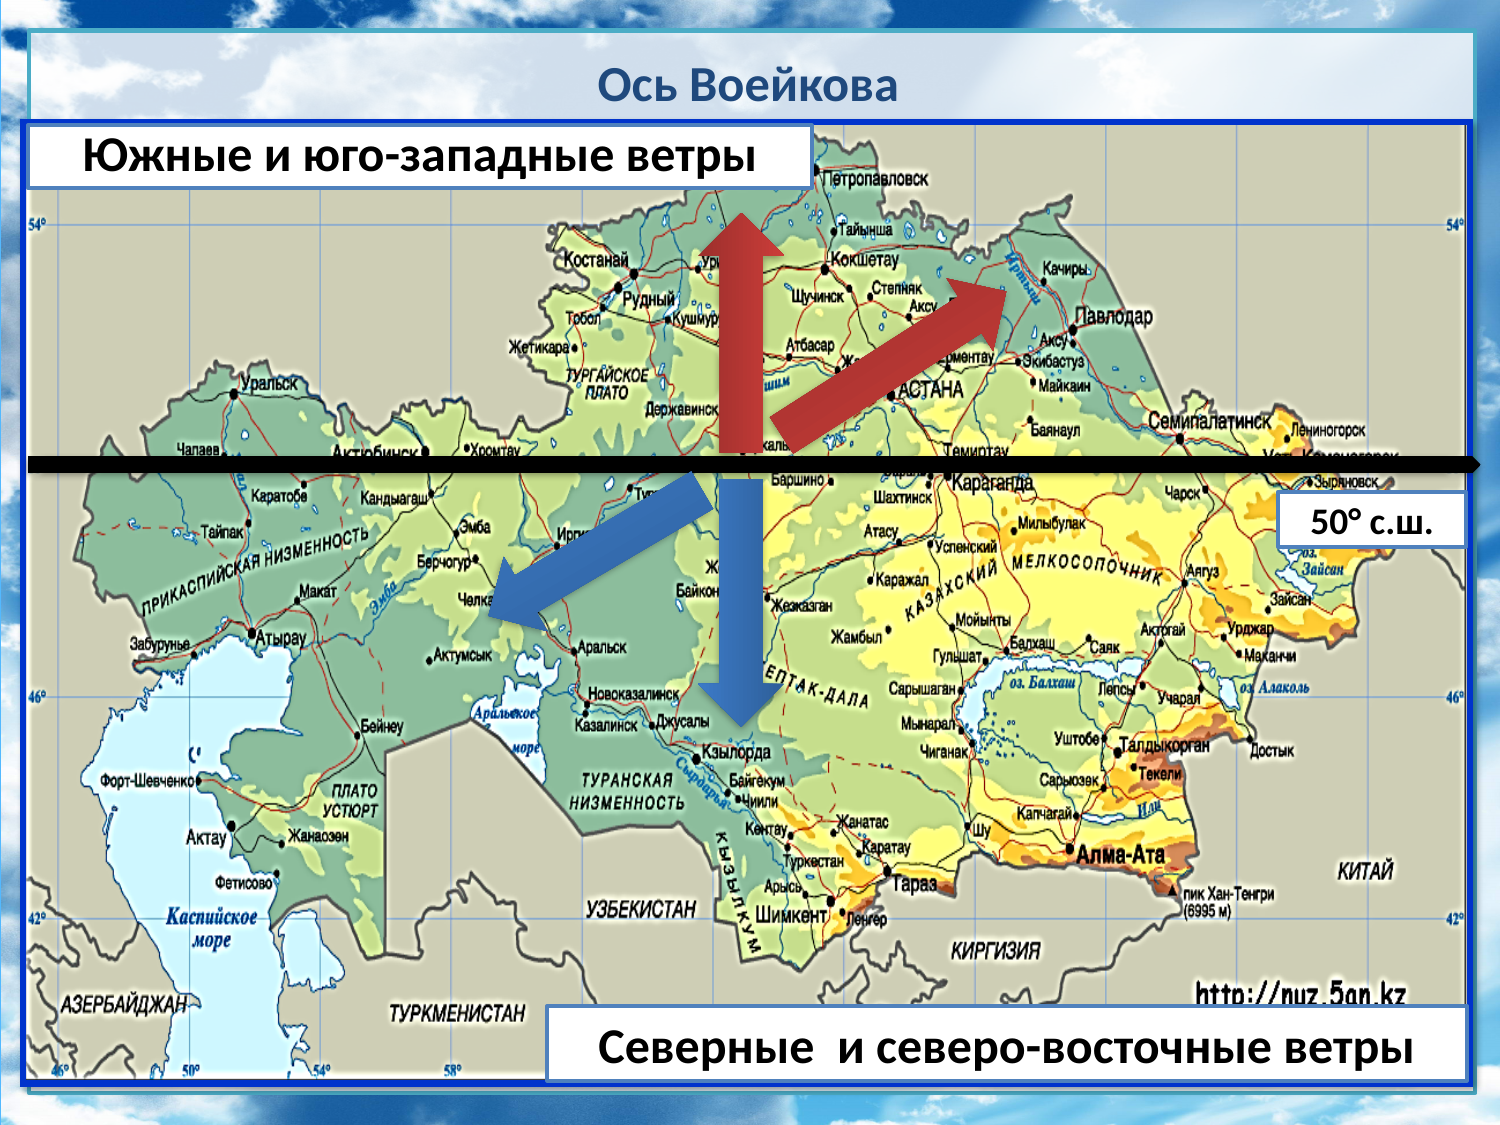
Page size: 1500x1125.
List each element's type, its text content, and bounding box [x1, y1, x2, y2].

picture [1, 0, 1500, 1125]
text_box [1472, 456, 1481, 474]
title Ось Воейкова [79, 42, 1430, 123]
